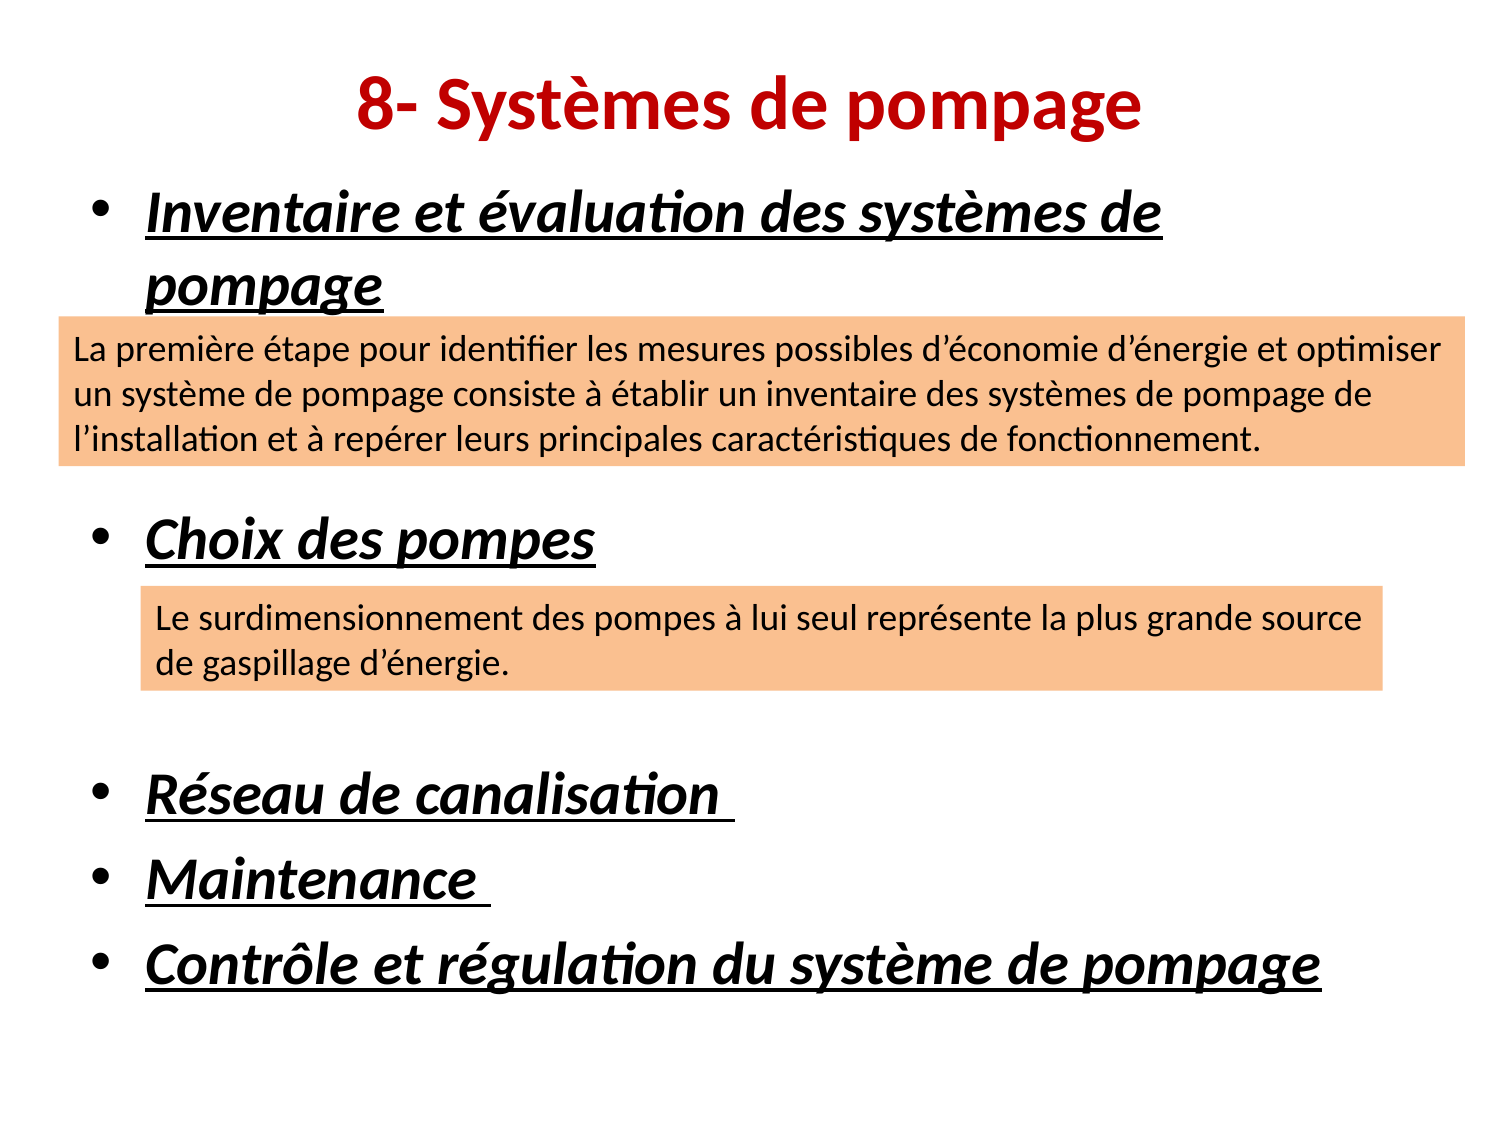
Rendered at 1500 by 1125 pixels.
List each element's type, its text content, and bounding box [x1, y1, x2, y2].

list Inventaire et évaluation des systèmes de pompage Choix des pompes Réseau de canalisation Maintenance Contrôle et régulation du système de pompage [75, 467, 1425, 1005]
text_box Le surdimensionnement des pompes à lui seul représente la plus grande source de gaspillage d’énergie. [140, 585, 1383, 691]
list Inventaire et évaluation des systèmes de pompage Choix des pompes Réseau de canalisation Maintenance Contrôle et régulation du système de pompage [75, 164, 1425, 316]
text_box La première étape pour identifier les mesures possibles d’économie d’énergie et optimiser un système de pompage consiste à établir un inventaire des systèmes de pompage de l’installation et à repérer leurs principales caractéristiques de fonctionnement. [58, 316, 1465, 467]
title 8- Systèmes de pompage [75, 45, 1425, 153]
